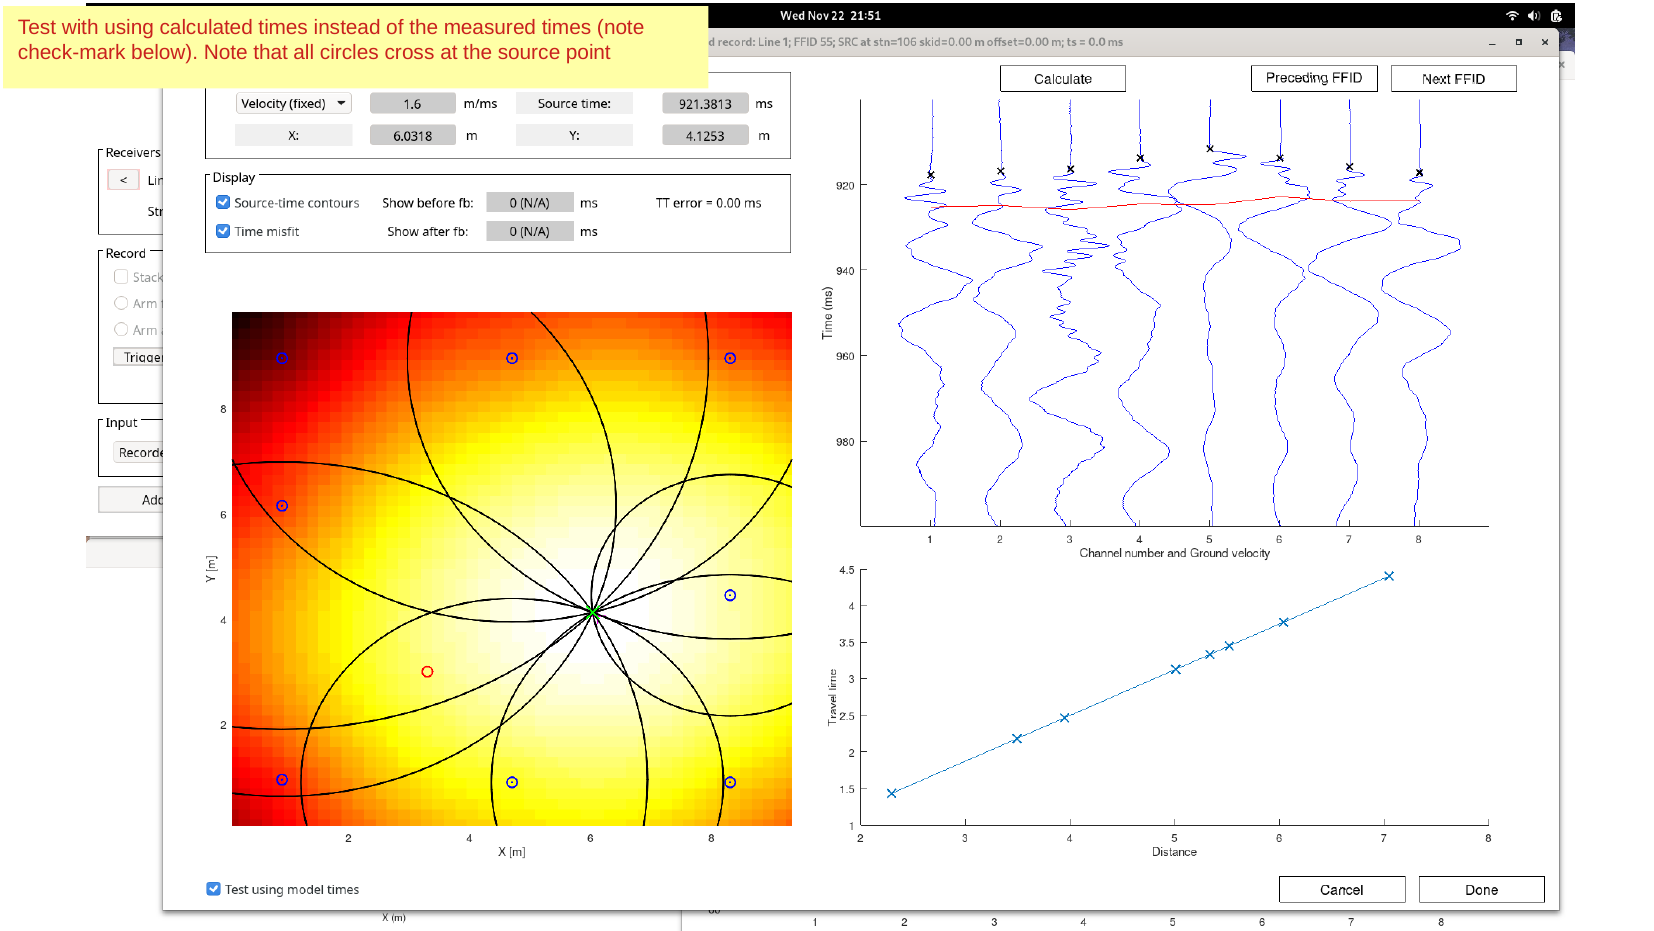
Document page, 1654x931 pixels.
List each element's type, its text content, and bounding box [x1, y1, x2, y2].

picture [86, 3, 1575, 931]
text_box Test with using calculated times instead of the measured times (note check-mark below). Note that all circles cross at the source point [3, 6, 86, 89]
